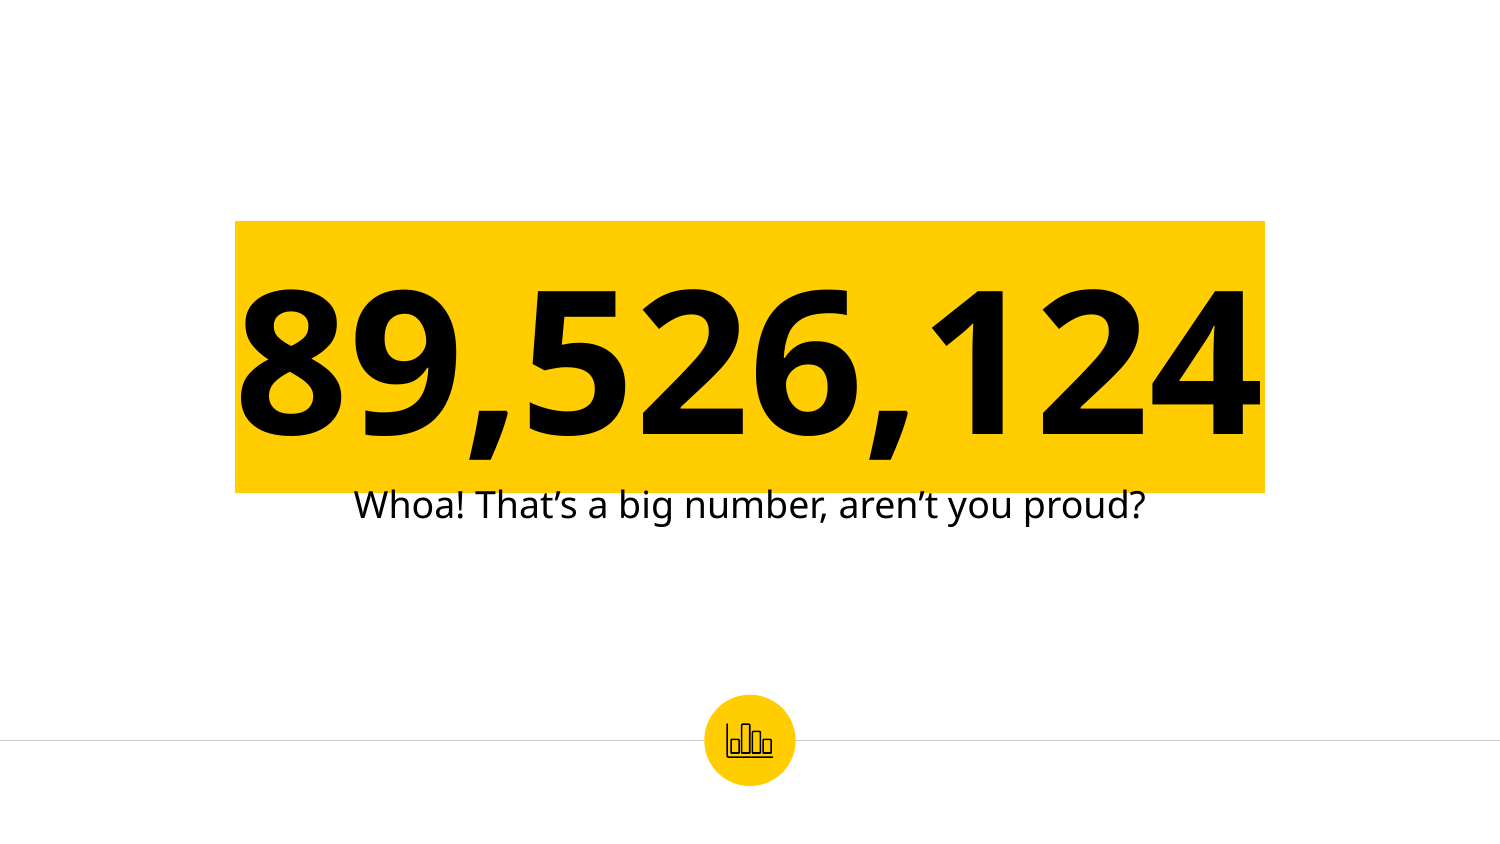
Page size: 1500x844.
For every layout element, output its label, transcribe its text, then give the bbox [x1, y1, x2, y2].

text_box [726, 723, 773, 758]
title 89,526,124 [112, 259, 1388, 450]
subtitle Whoa! That’s a big number, aren’t you proud? [112, 465, 1388, 595]
